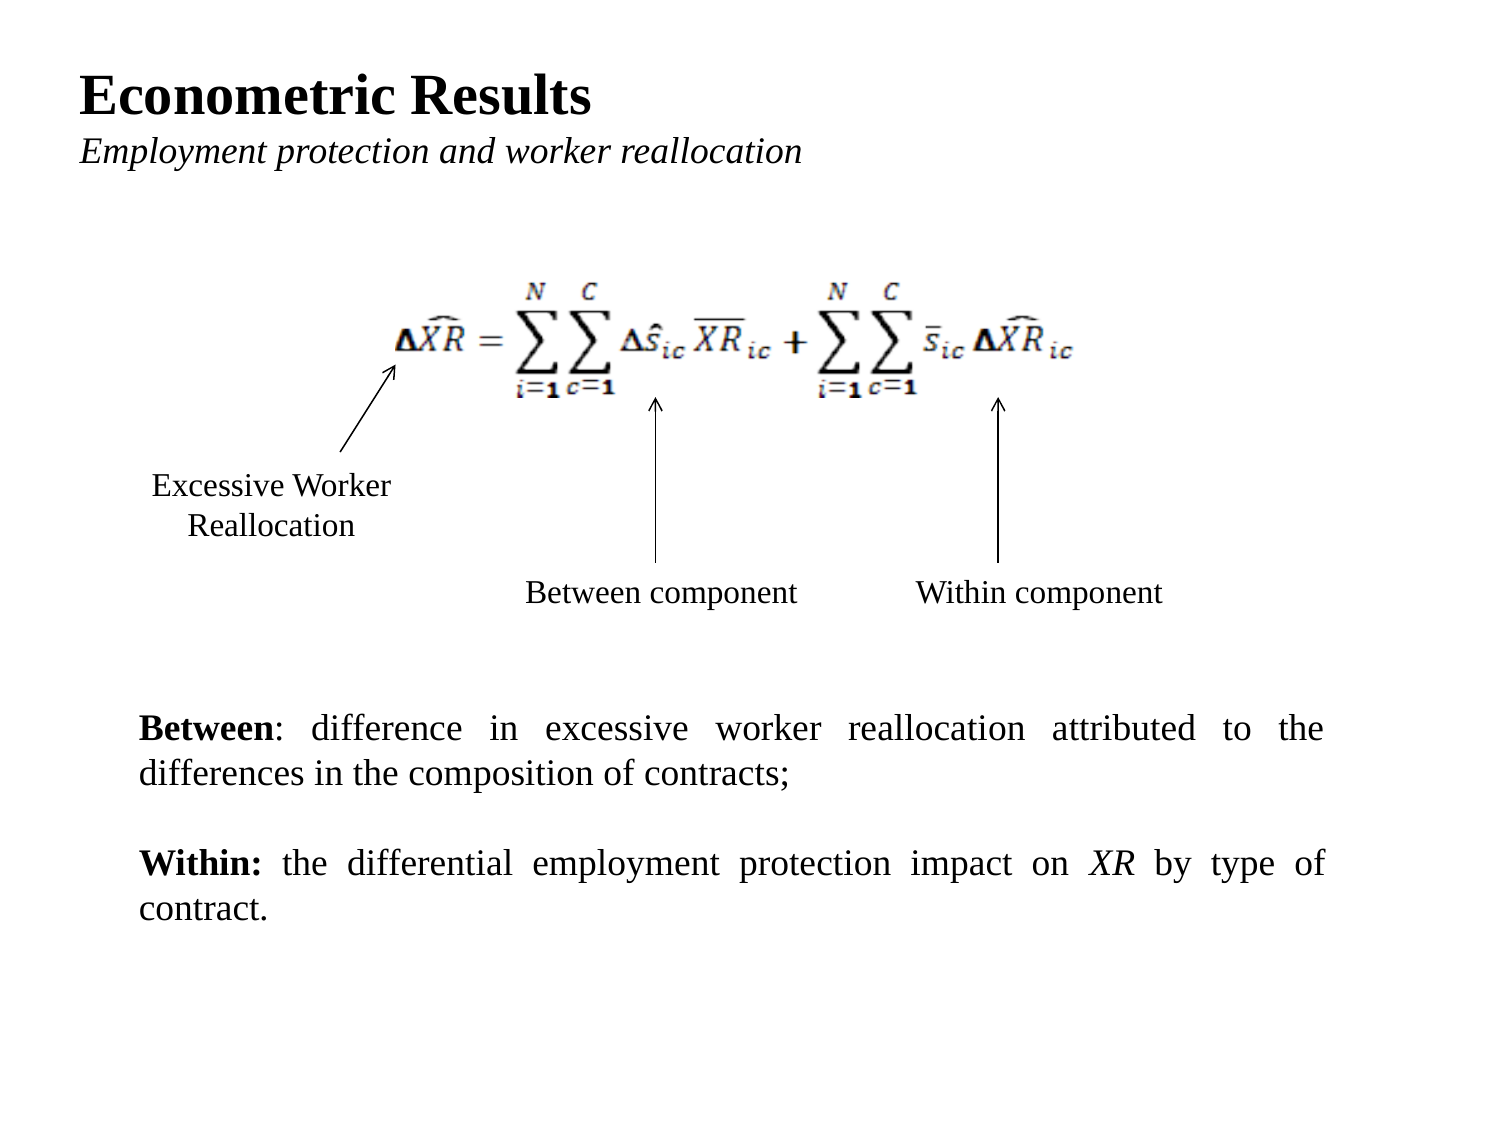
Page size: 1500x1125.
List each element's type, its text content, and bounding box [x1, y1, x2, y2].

text_box Between: difference in excessive worker reallocation attributed to the differences in the composition of contracts; Within: the differential employment protection impact on XR by type of contract. [123, 695, 1341, 936]
text_box Econometric Results Employment protection and worker reallocation [64, 54, 1447, 173]
text_box Between component [490, 562, 833, 618]
text_box Excessive Worker Reallocation [100, 456, 443, 551]
picture [395, 278, 1082, 398]
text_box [339, 364, 396, 453]
text_box Within component [868, 562, 1211, 618]
